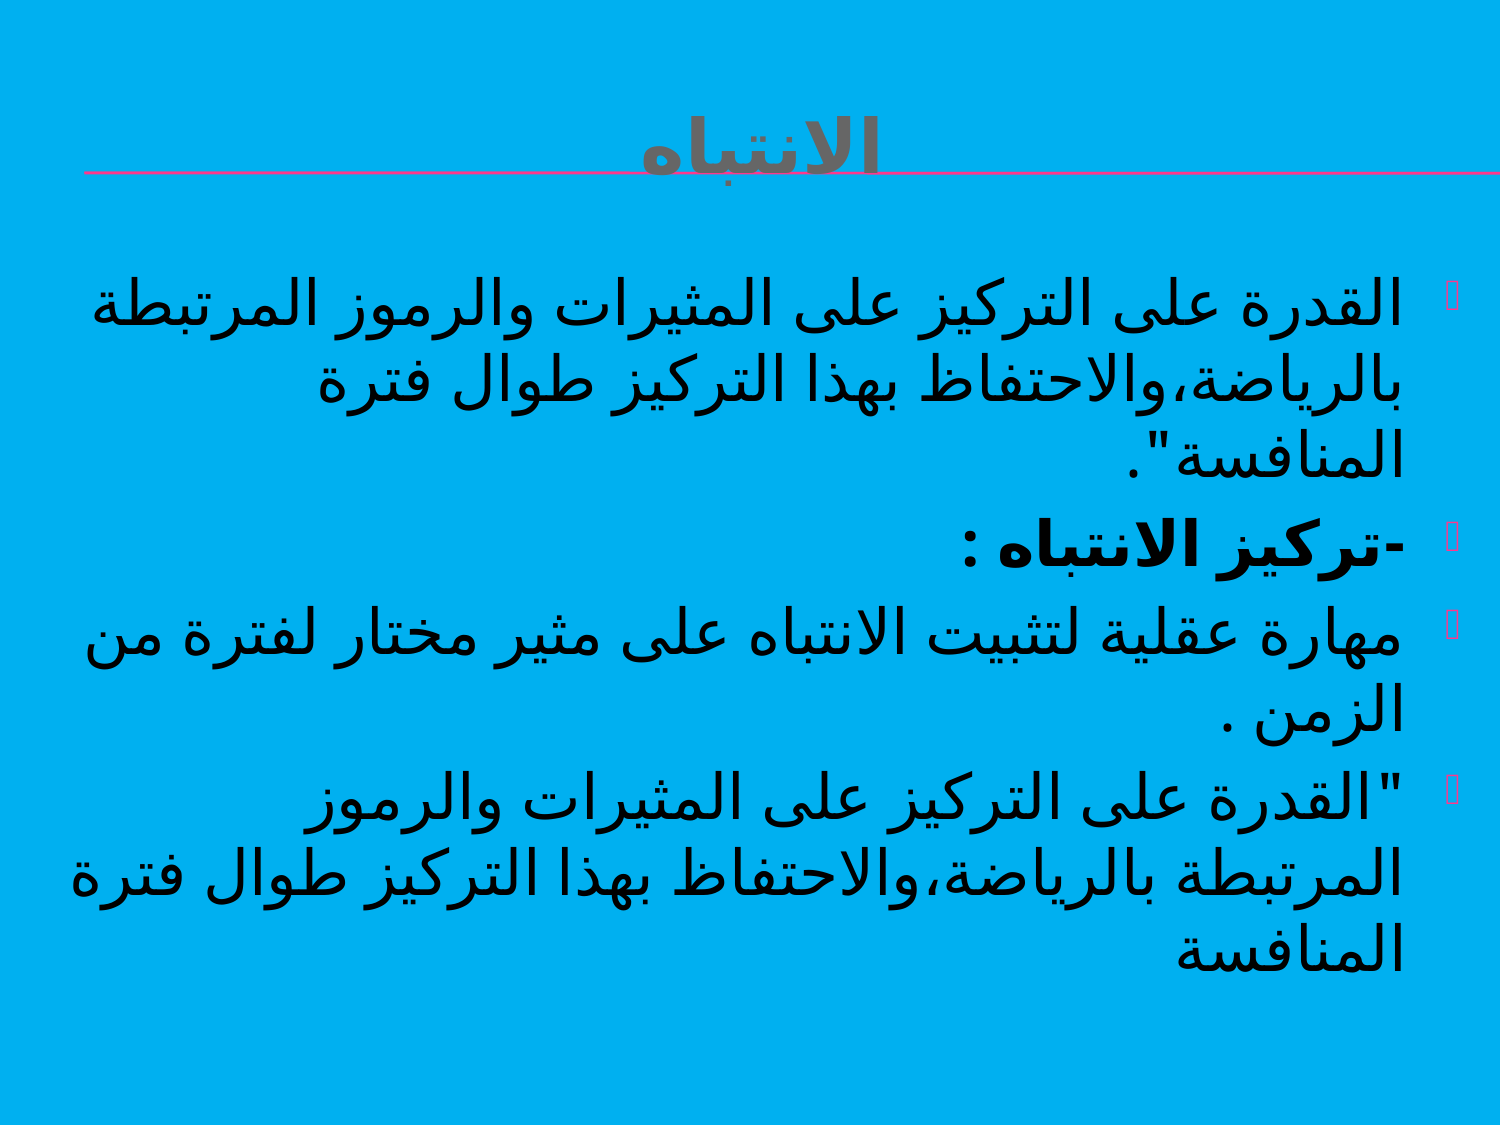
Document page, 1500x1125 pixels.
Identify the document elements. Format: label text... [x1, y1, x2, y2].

list القدرة على التركيز على المثيرات والرموز المرتبطة بالرياضة،والاحتفاظ بهذا التركيز طوال فترة المنافسة". -تركيز الانتباه : مهارة عقلية لتثبيت الانتباه على مثير مختار لفترة من الزمن . "القدرة على التركيز على المثيرات والرموز المرتبطة بالرياضة،والاحتفاظ بهذا التركيز طوال فترة المنافسة [50, 254, 1475, 998]
title الانتباه [50, 75, 1475, 213]
